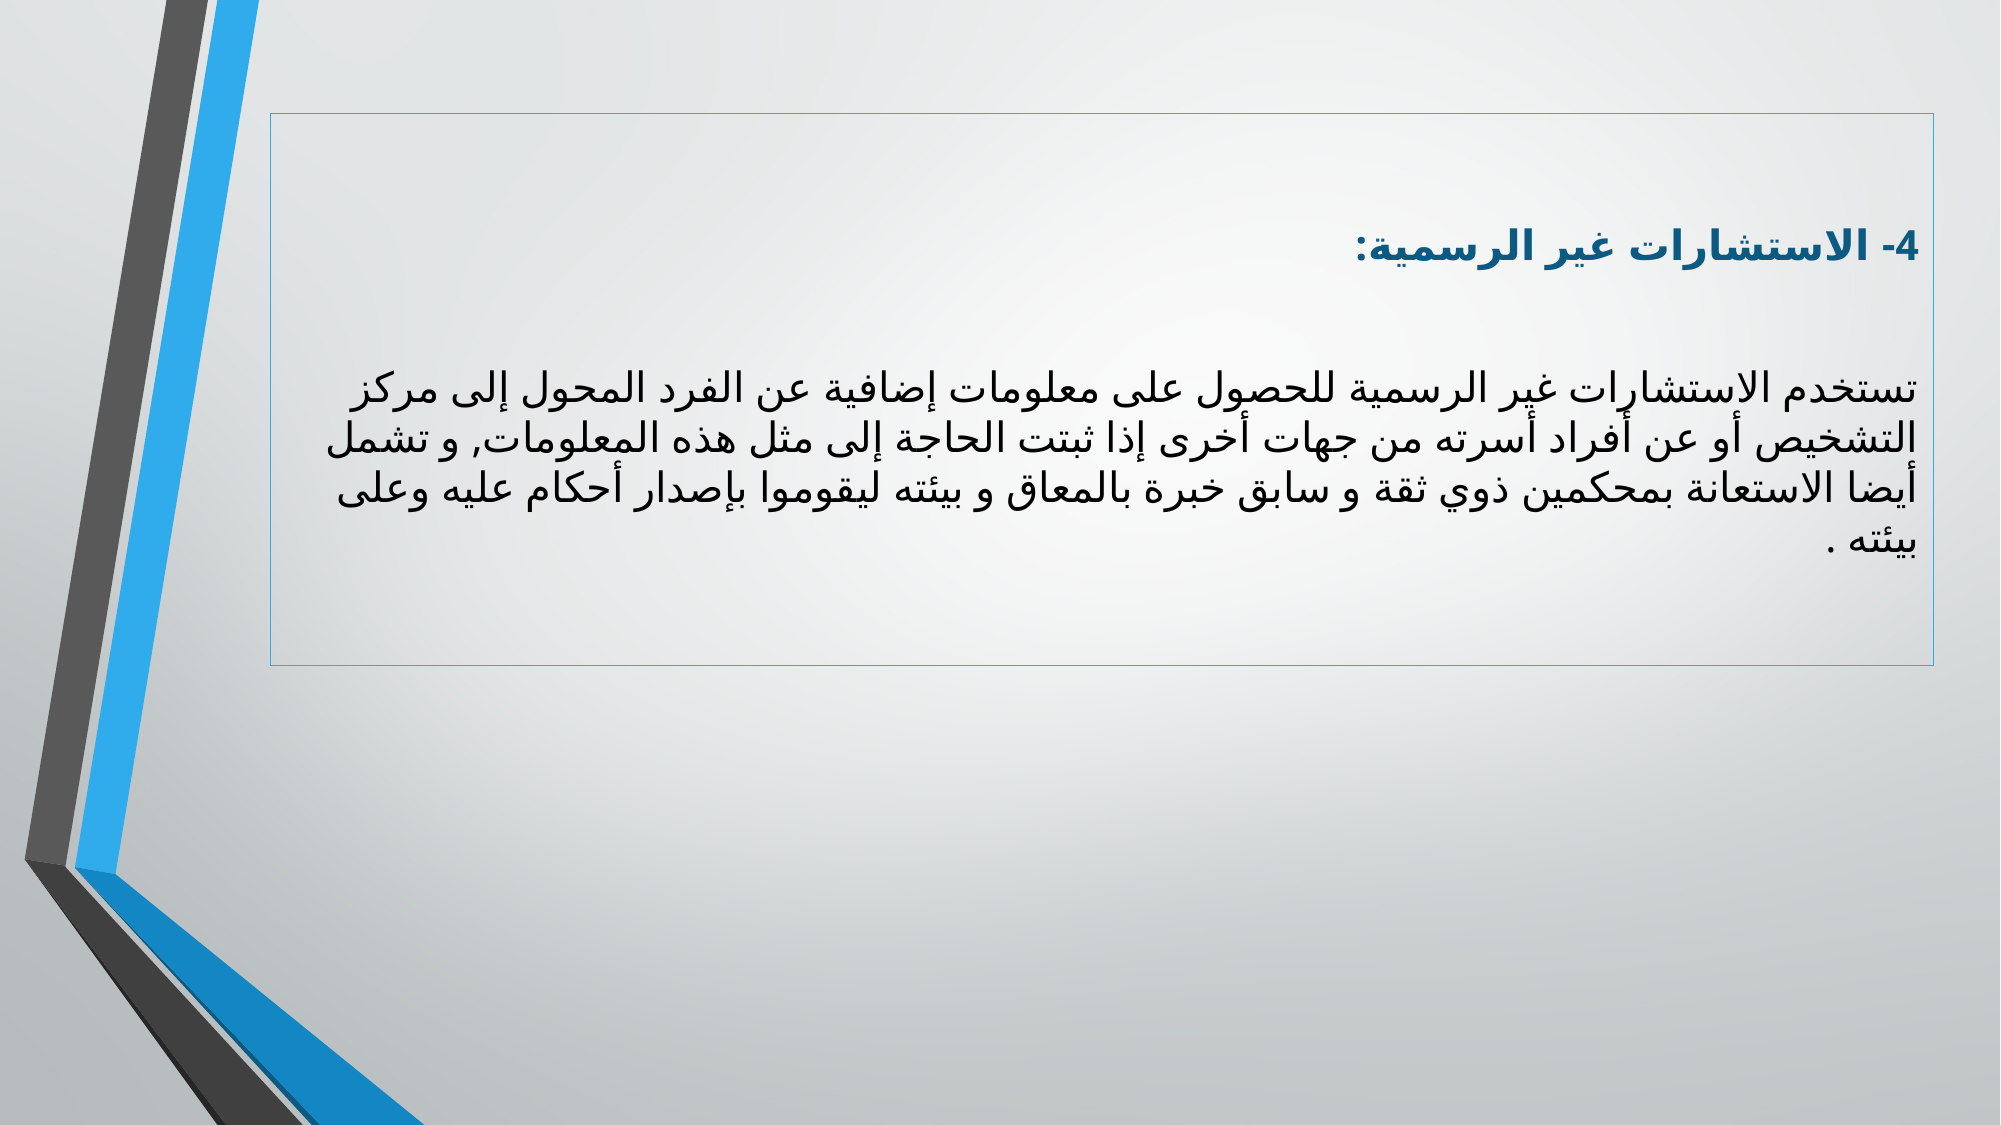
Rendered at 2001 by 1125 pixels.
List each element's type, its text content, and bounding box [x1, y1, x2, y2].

list 4- الاستشارات غير الرسمية: تستخدم الاستشارات غير الرسمية للحصول على معلومات إضافية عن الفرد المحول إلى مركز التشخيص أو عن أفراد أسرته من جهات أخرى إذا ثبتت الحاجة إلى مثل هذه المعلومات, و تشمل أيضا الاستعانة بمحكمين ذوي ثقة و سابق خبرة بالمعاق و بيئته ليقوموا بإصدار أحكام عليه وعلى بيئته . [270, 113, 1934, 666]
